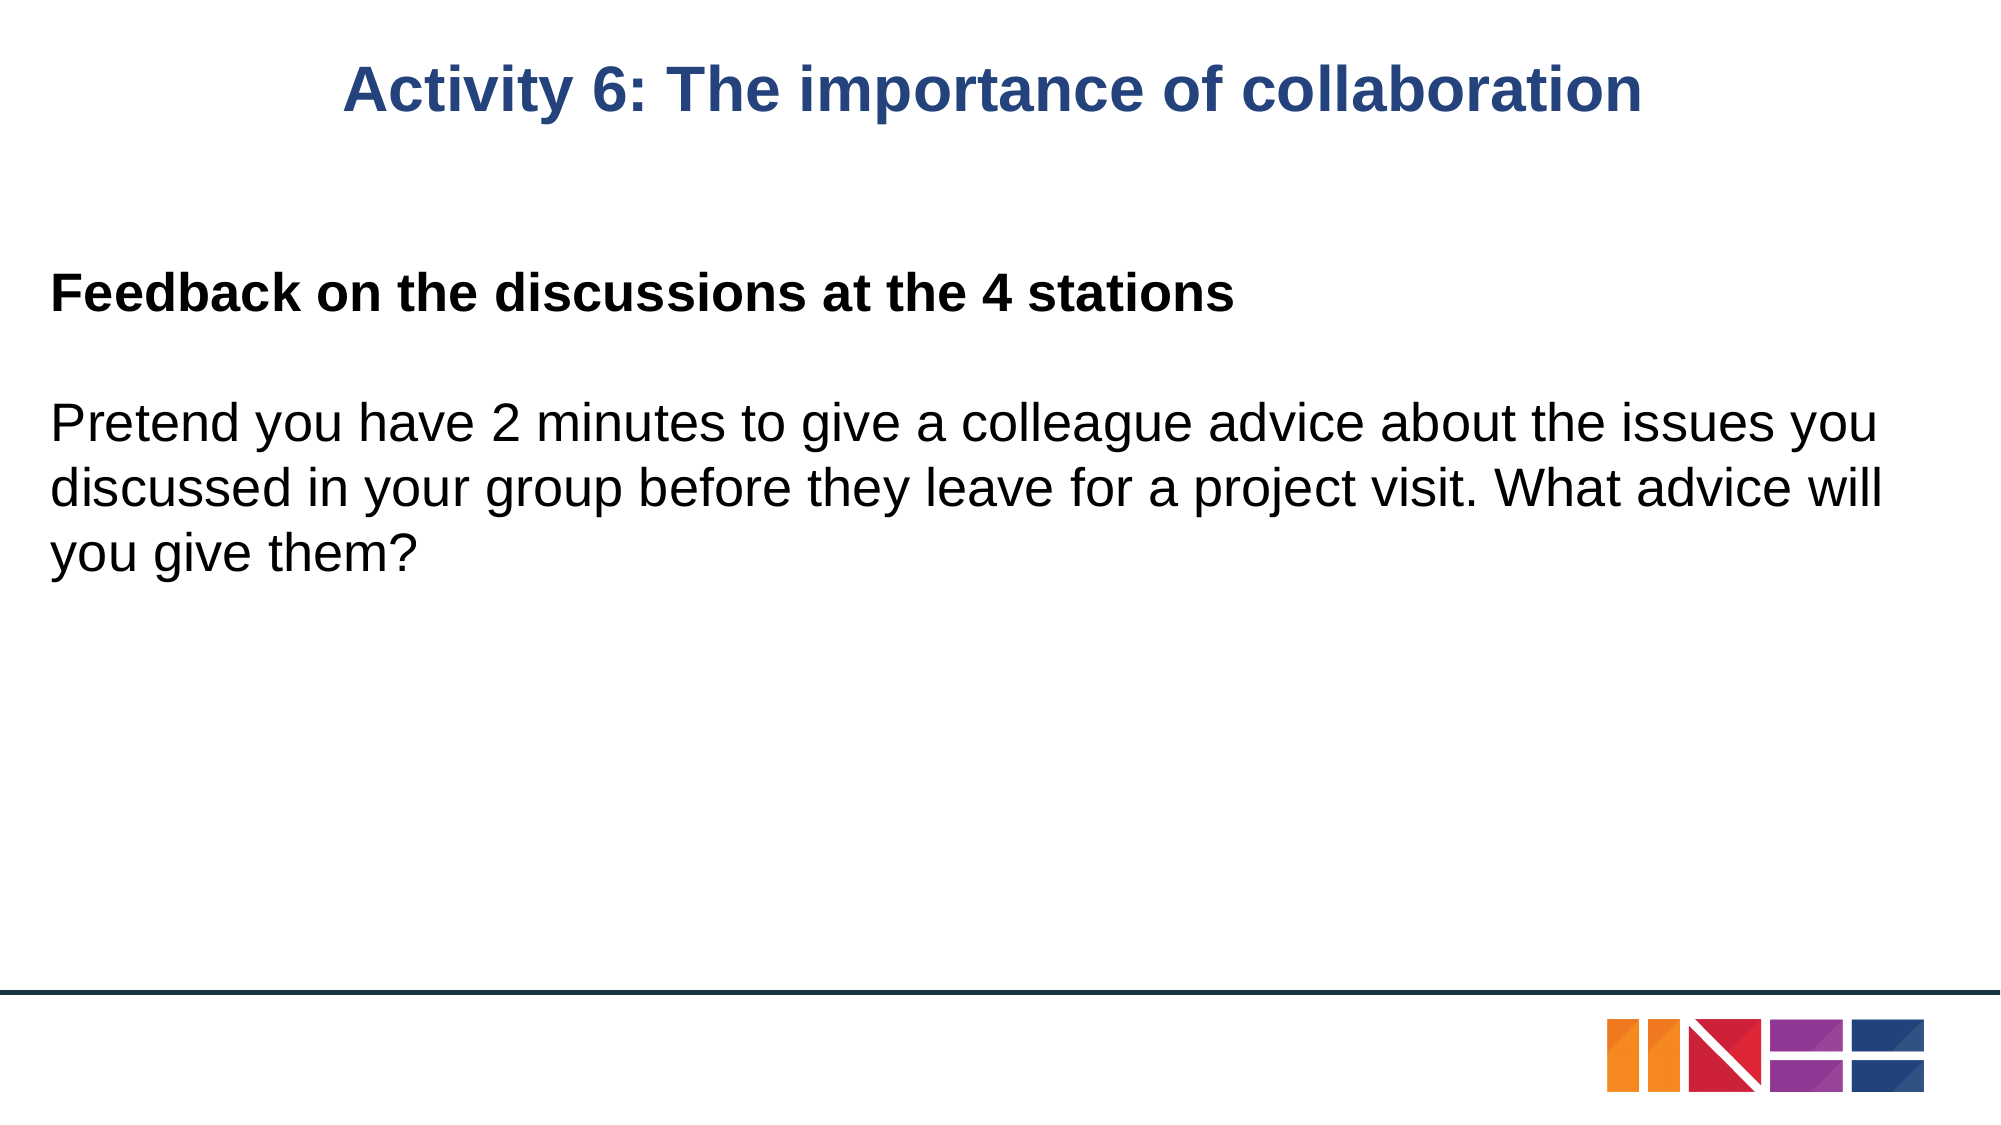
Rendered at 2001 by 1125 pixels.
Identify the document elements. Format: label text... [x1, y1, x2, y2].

list Feedback on the discussions at the 4 stations Pretend you have 2 minutes to give a colleague advice about the issues you discussed in your group before they leave for a project visit. What advice will you give them? [31, 172, 1971, 957]
title Activity 6: The importance of collaboration [31, 28, 1957, 145]
picture [1607, 1019, 1924, 1092]
